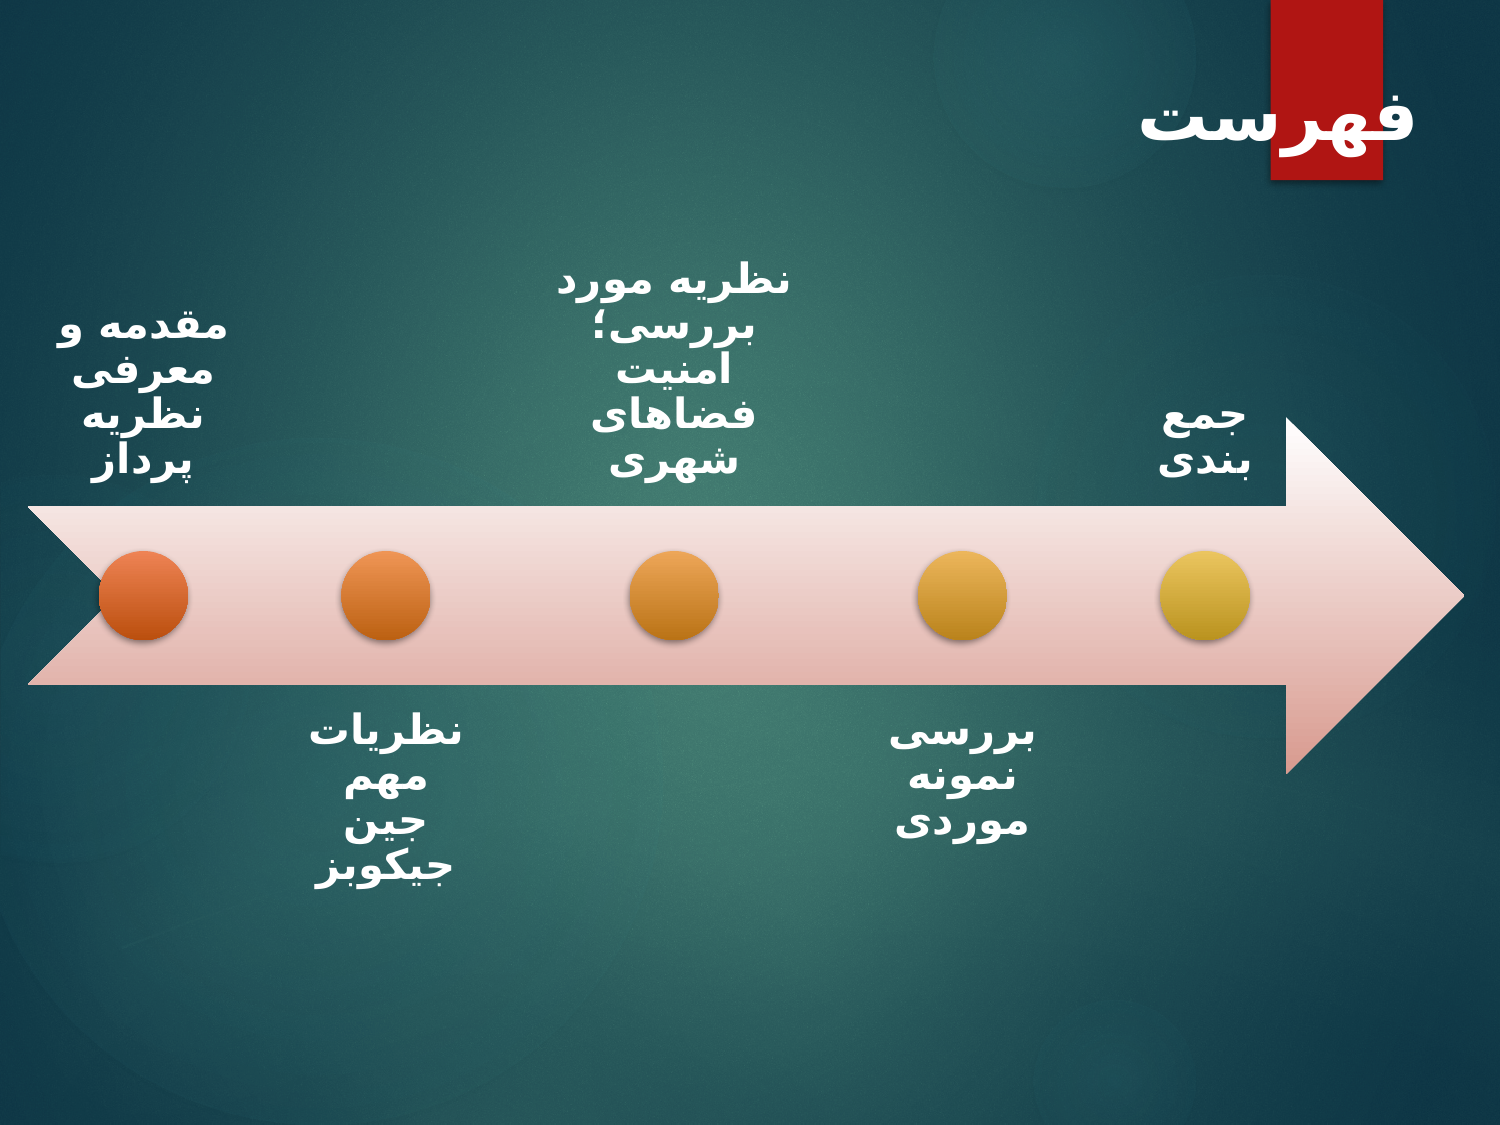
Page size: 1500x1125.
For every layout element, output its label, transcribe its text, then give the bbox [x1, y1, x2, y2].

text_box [27, 149, 1465, 1042]
text_box فهرست [1053, 62, 1434, 148]
